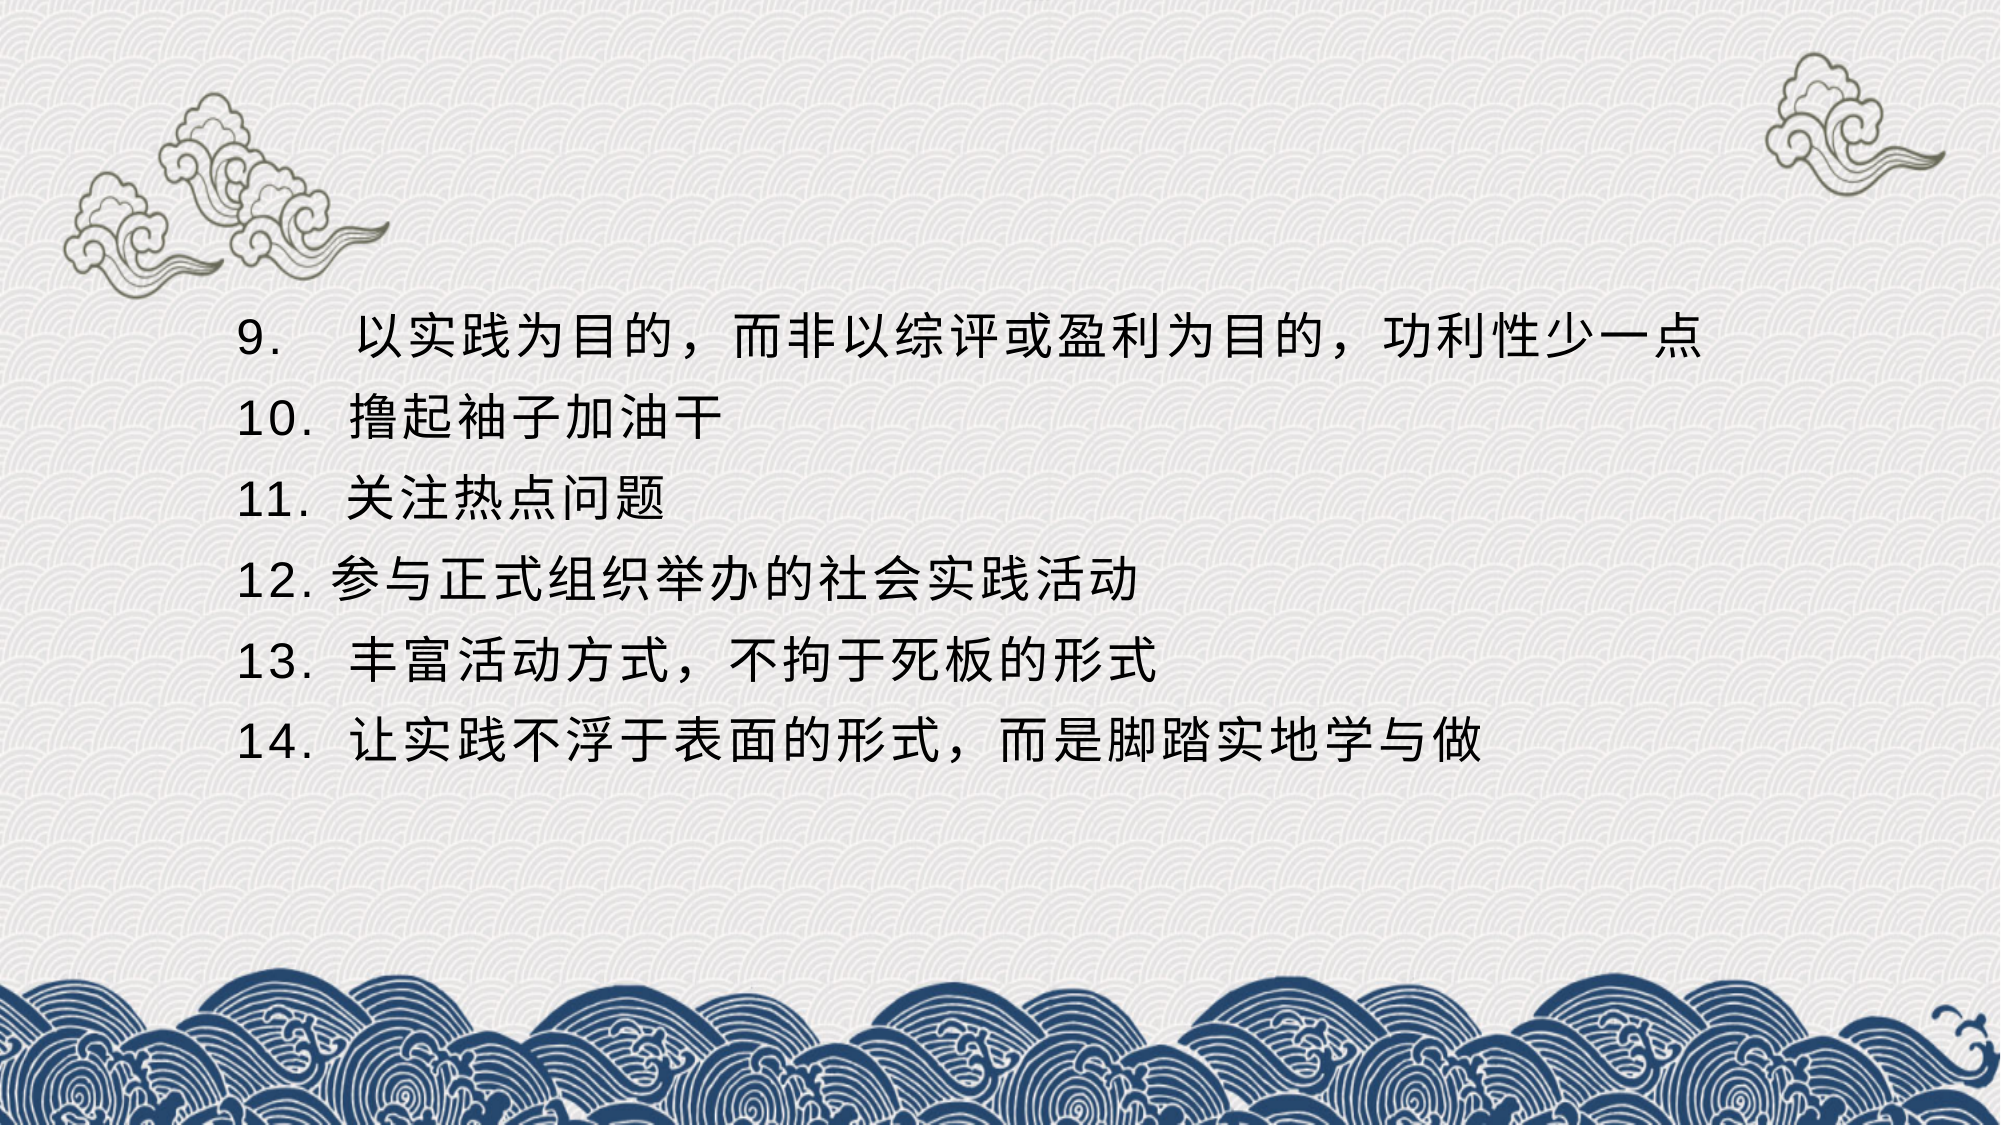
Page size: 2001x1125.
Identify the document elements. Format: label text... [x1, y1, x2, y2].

picture [0, 0, 2001, 1125]
subtitle 9. 以实践为目的，而非以综评或盈利为目的，功利性少一点 10. 撸起袖子加油干 11. 关注热点问题 12.参与正式组织举办的社会实践活动 13. 丰富活动方式，不拘于死板的形式 14. 让实践不浮于表面的形式，而是脚踏实地学与做 [219, 298, 2000, 827]
